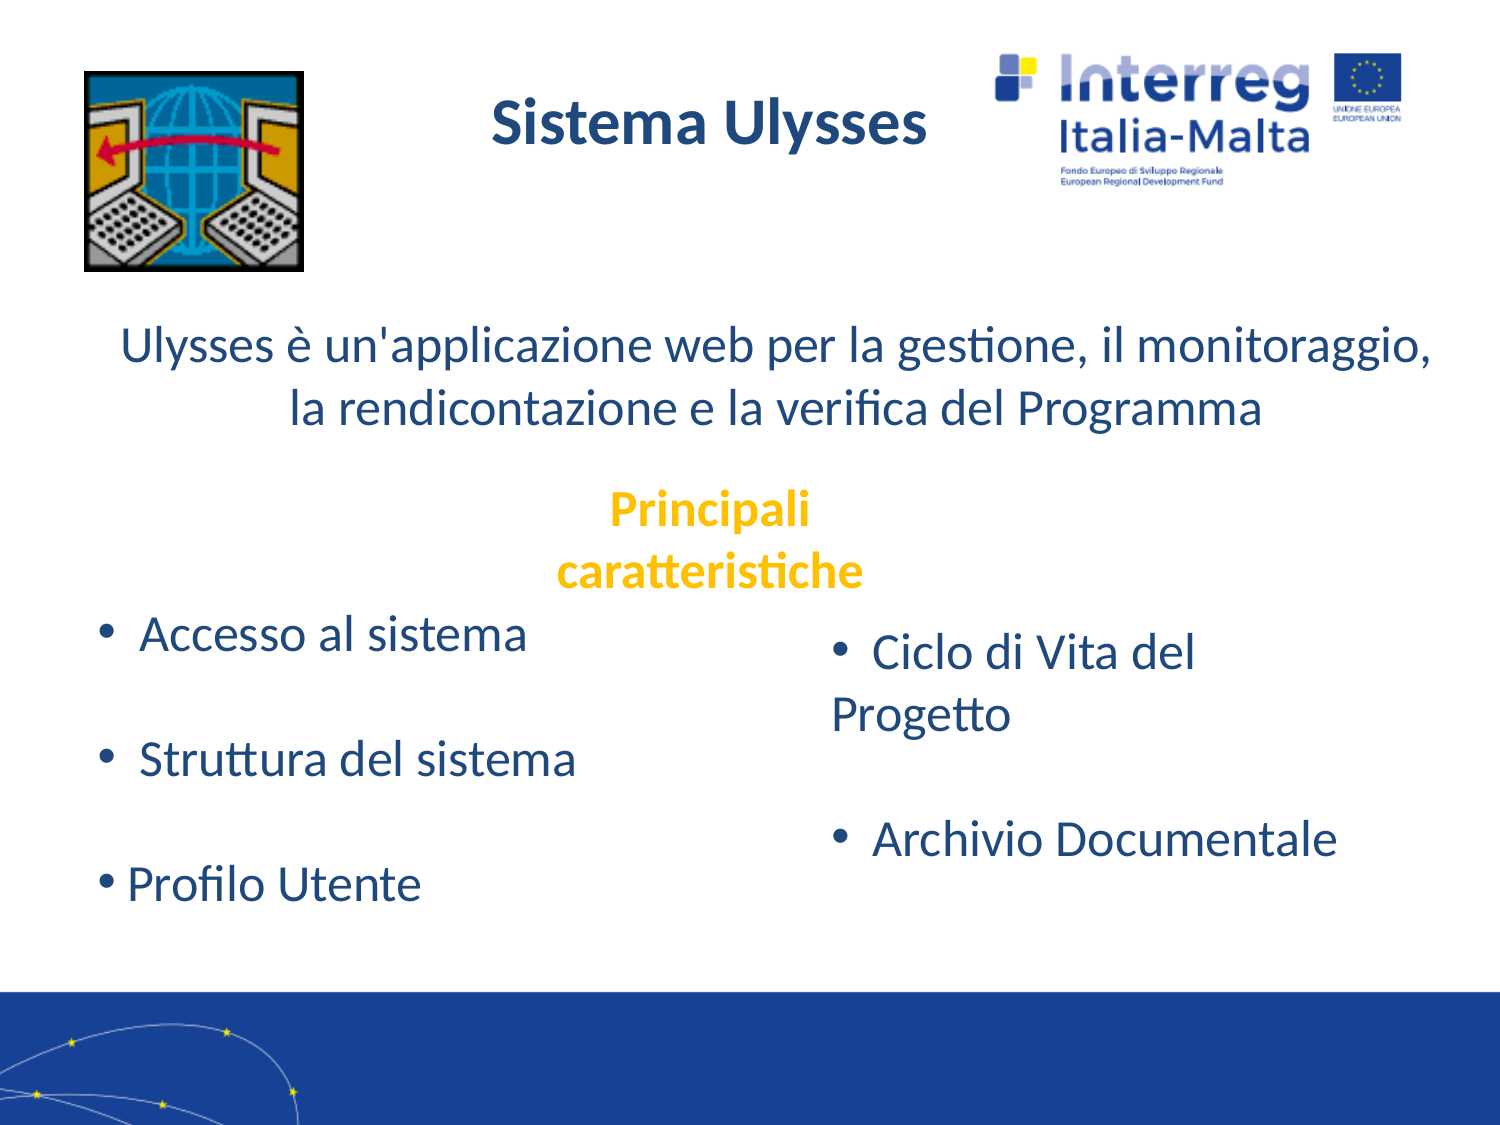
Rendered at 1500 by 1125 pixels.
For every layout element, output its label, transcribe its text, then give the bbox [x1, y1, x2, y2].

picture [83, 71, 304, 272]
text_box Ciclo di Vita del Progetto Archivio Documentale [818, 610, 1374, 874]
text_box Accesso al sistema Struttura del sistema Profilo Utente [84, 592, 739, 971]
text_box Principali caratteristiche [539, 467, 881, 606]
text_box Ulysses è un'applicazione web per la gestione, il monitoraggio, la rendicontazione e la verifica del Programma [84, 303, 1470, 442]
text_box Sistema Ulysses [478, 71, 943, 165]
